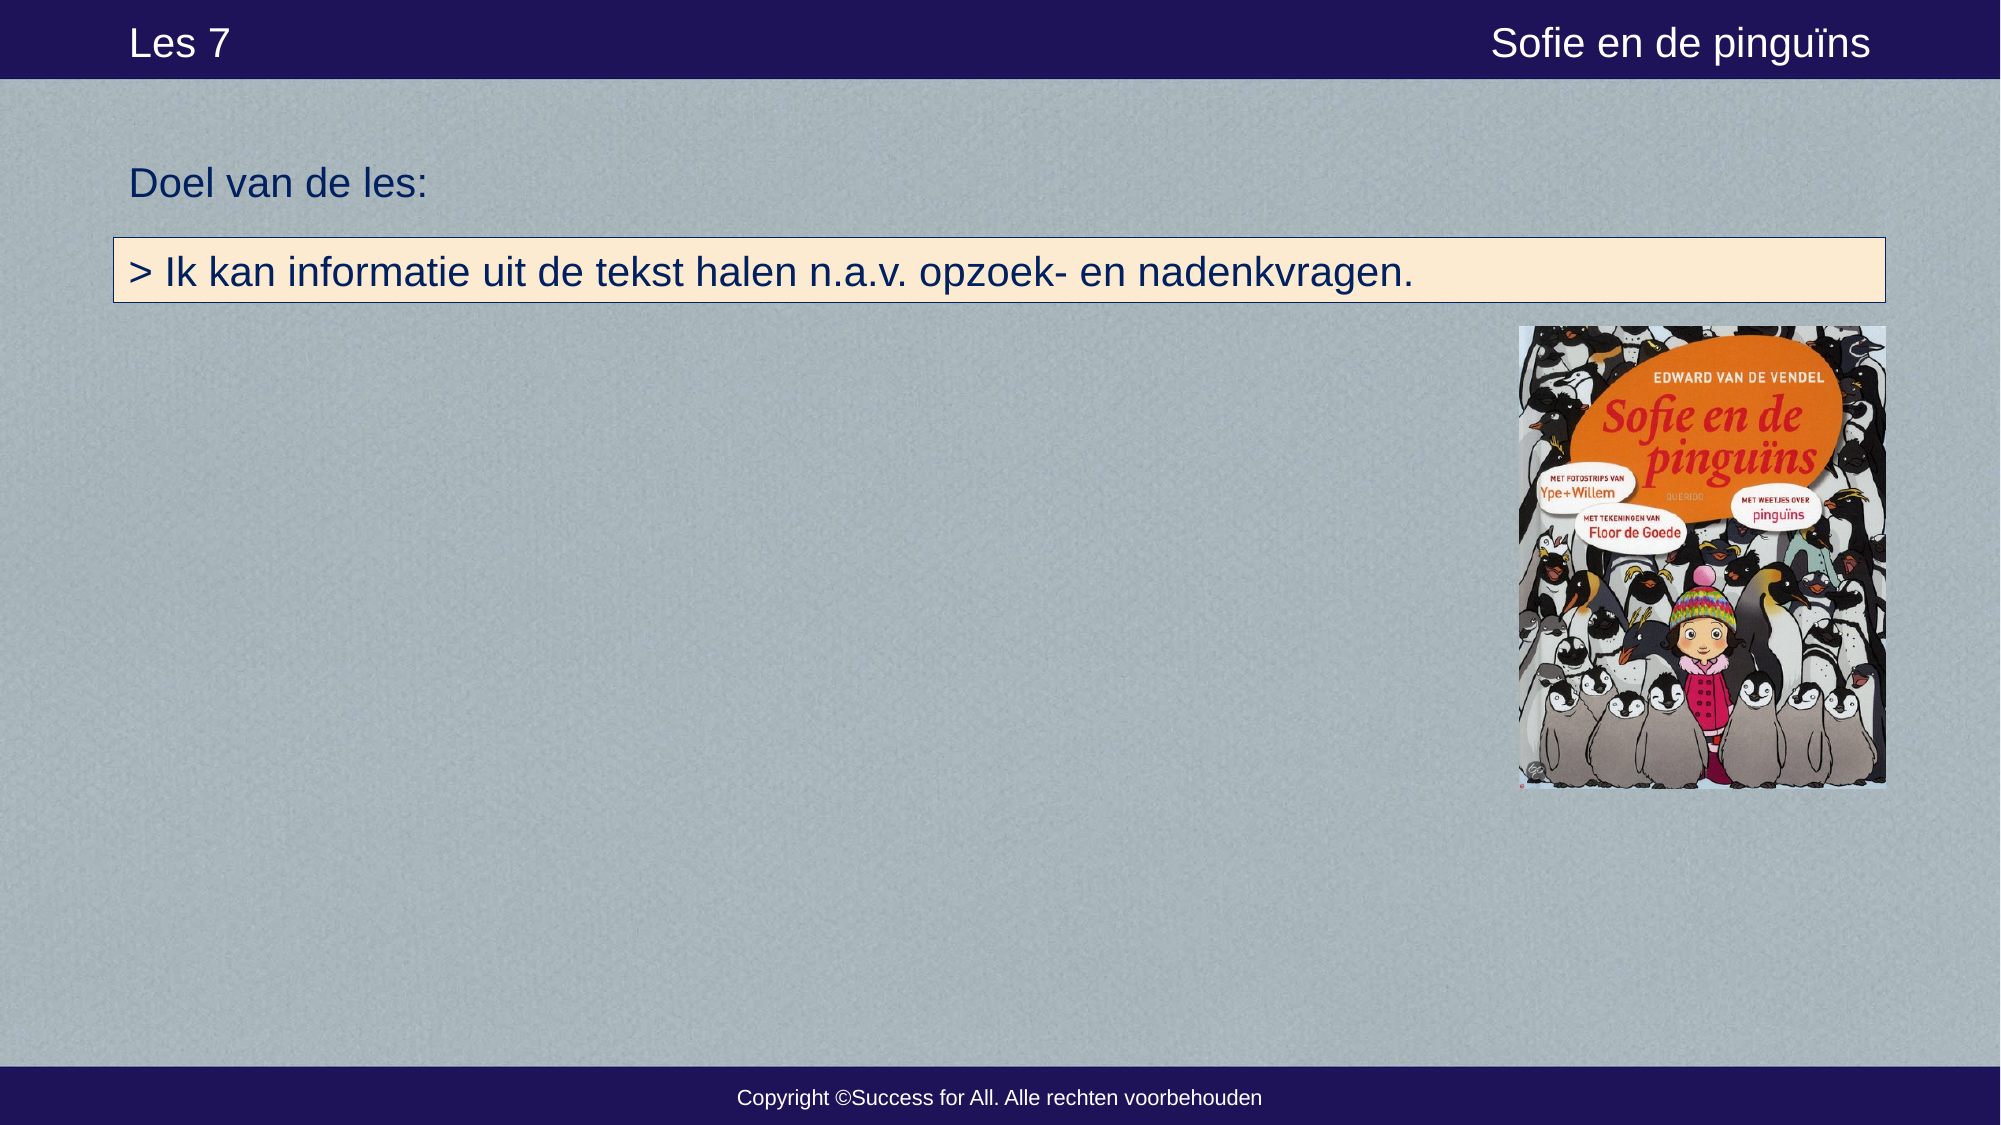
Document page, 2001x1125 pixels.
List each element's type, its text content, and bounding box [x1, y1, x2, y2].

text_box Sofie en de pinguïns [999, 8, 1886, 73]
picture [0, 0, 2001, 1125]
text_box Doel van de les: [113, 148, 1635, 214]
text_box Les 7 [114, 8, 354, 73]
text_box > Ik kan informatie uit de tekst halen n.a.v. opzoek- en nadenkvragen. [113, 237, 1886, 303]
text_box Copyright ©Success for All. Alle rechten voorbehouden [0, 1076, 2000, 1125]
